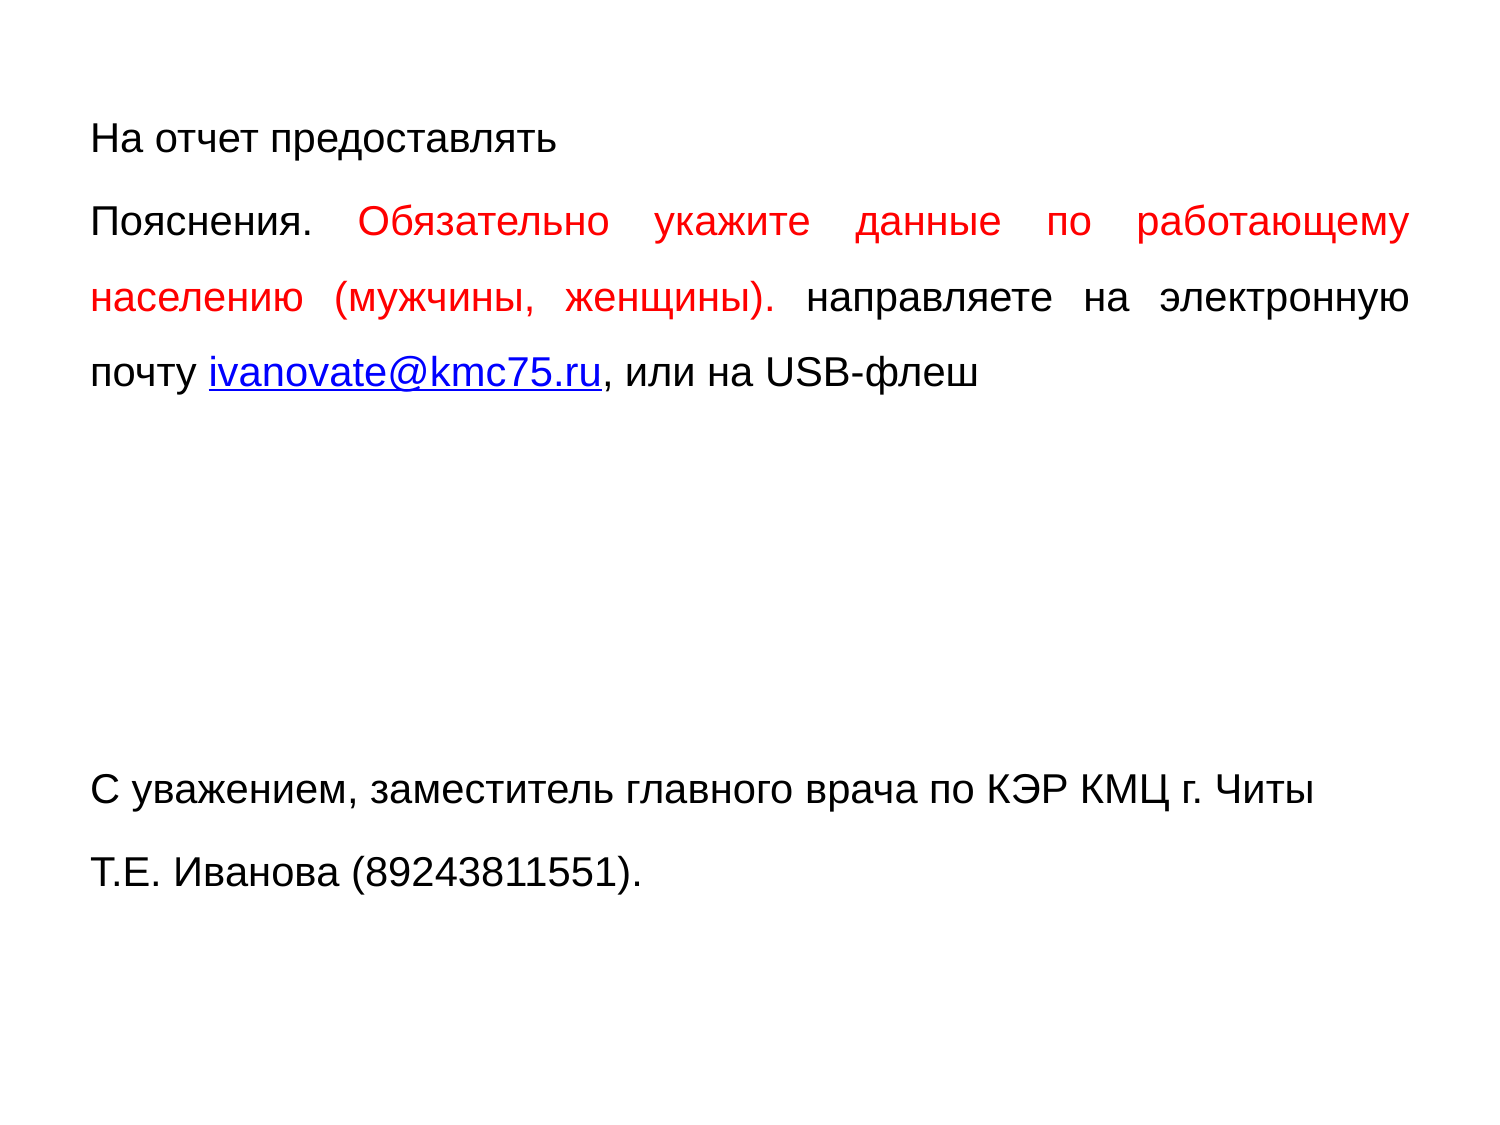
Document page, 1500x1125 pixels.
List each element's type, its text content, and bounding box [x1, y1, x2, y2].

list На отчет предоставлять Пояснения. Обязательно укажите данные по работающему населению (мужчины, женщины). направляете на электронную почту ivanovate@kmc75.ru, или на USB-флеш С уважением, заместитель главного врача по КЭР КМЦ г. Читы Т.Е. Иванова (89243811551). [75, 78, 1425, 963]
